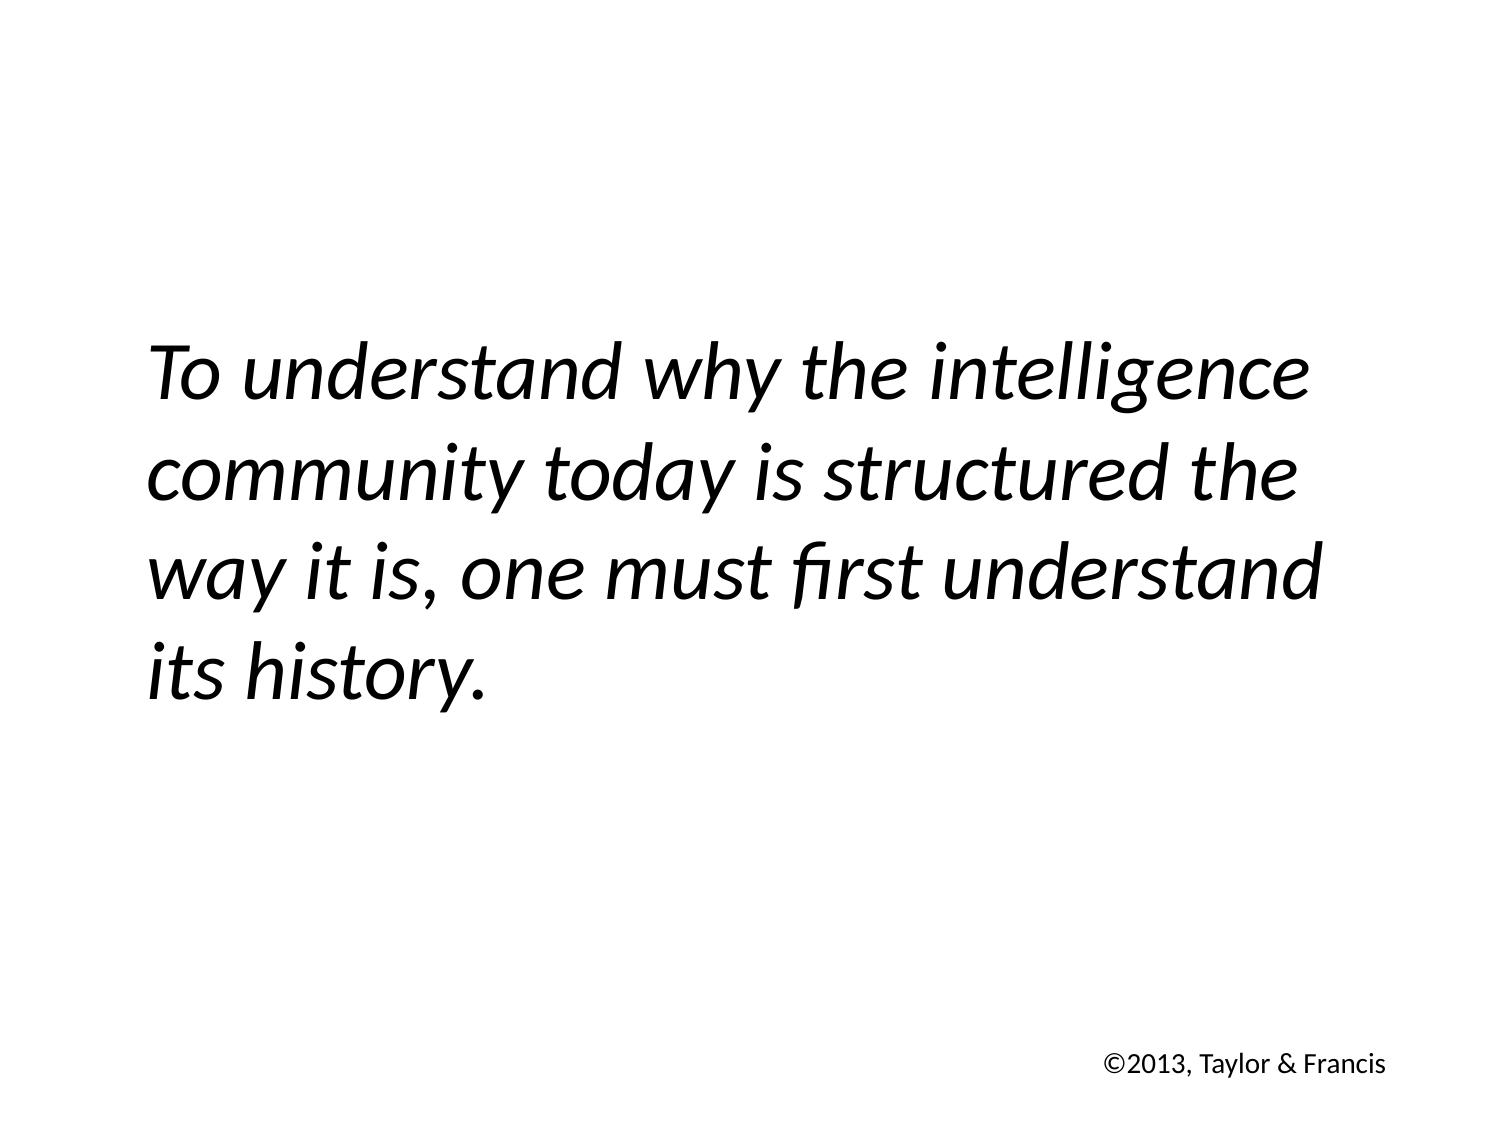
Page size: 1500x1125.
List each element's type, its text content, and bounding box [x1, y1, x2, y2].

text_box ©2013, Taylor & Francis [1087, 1037, 1463, 1082]
list To understand why the intelligence community today is structured the way it is, one must first understand its history. [75, 212, 1425, 1005]
